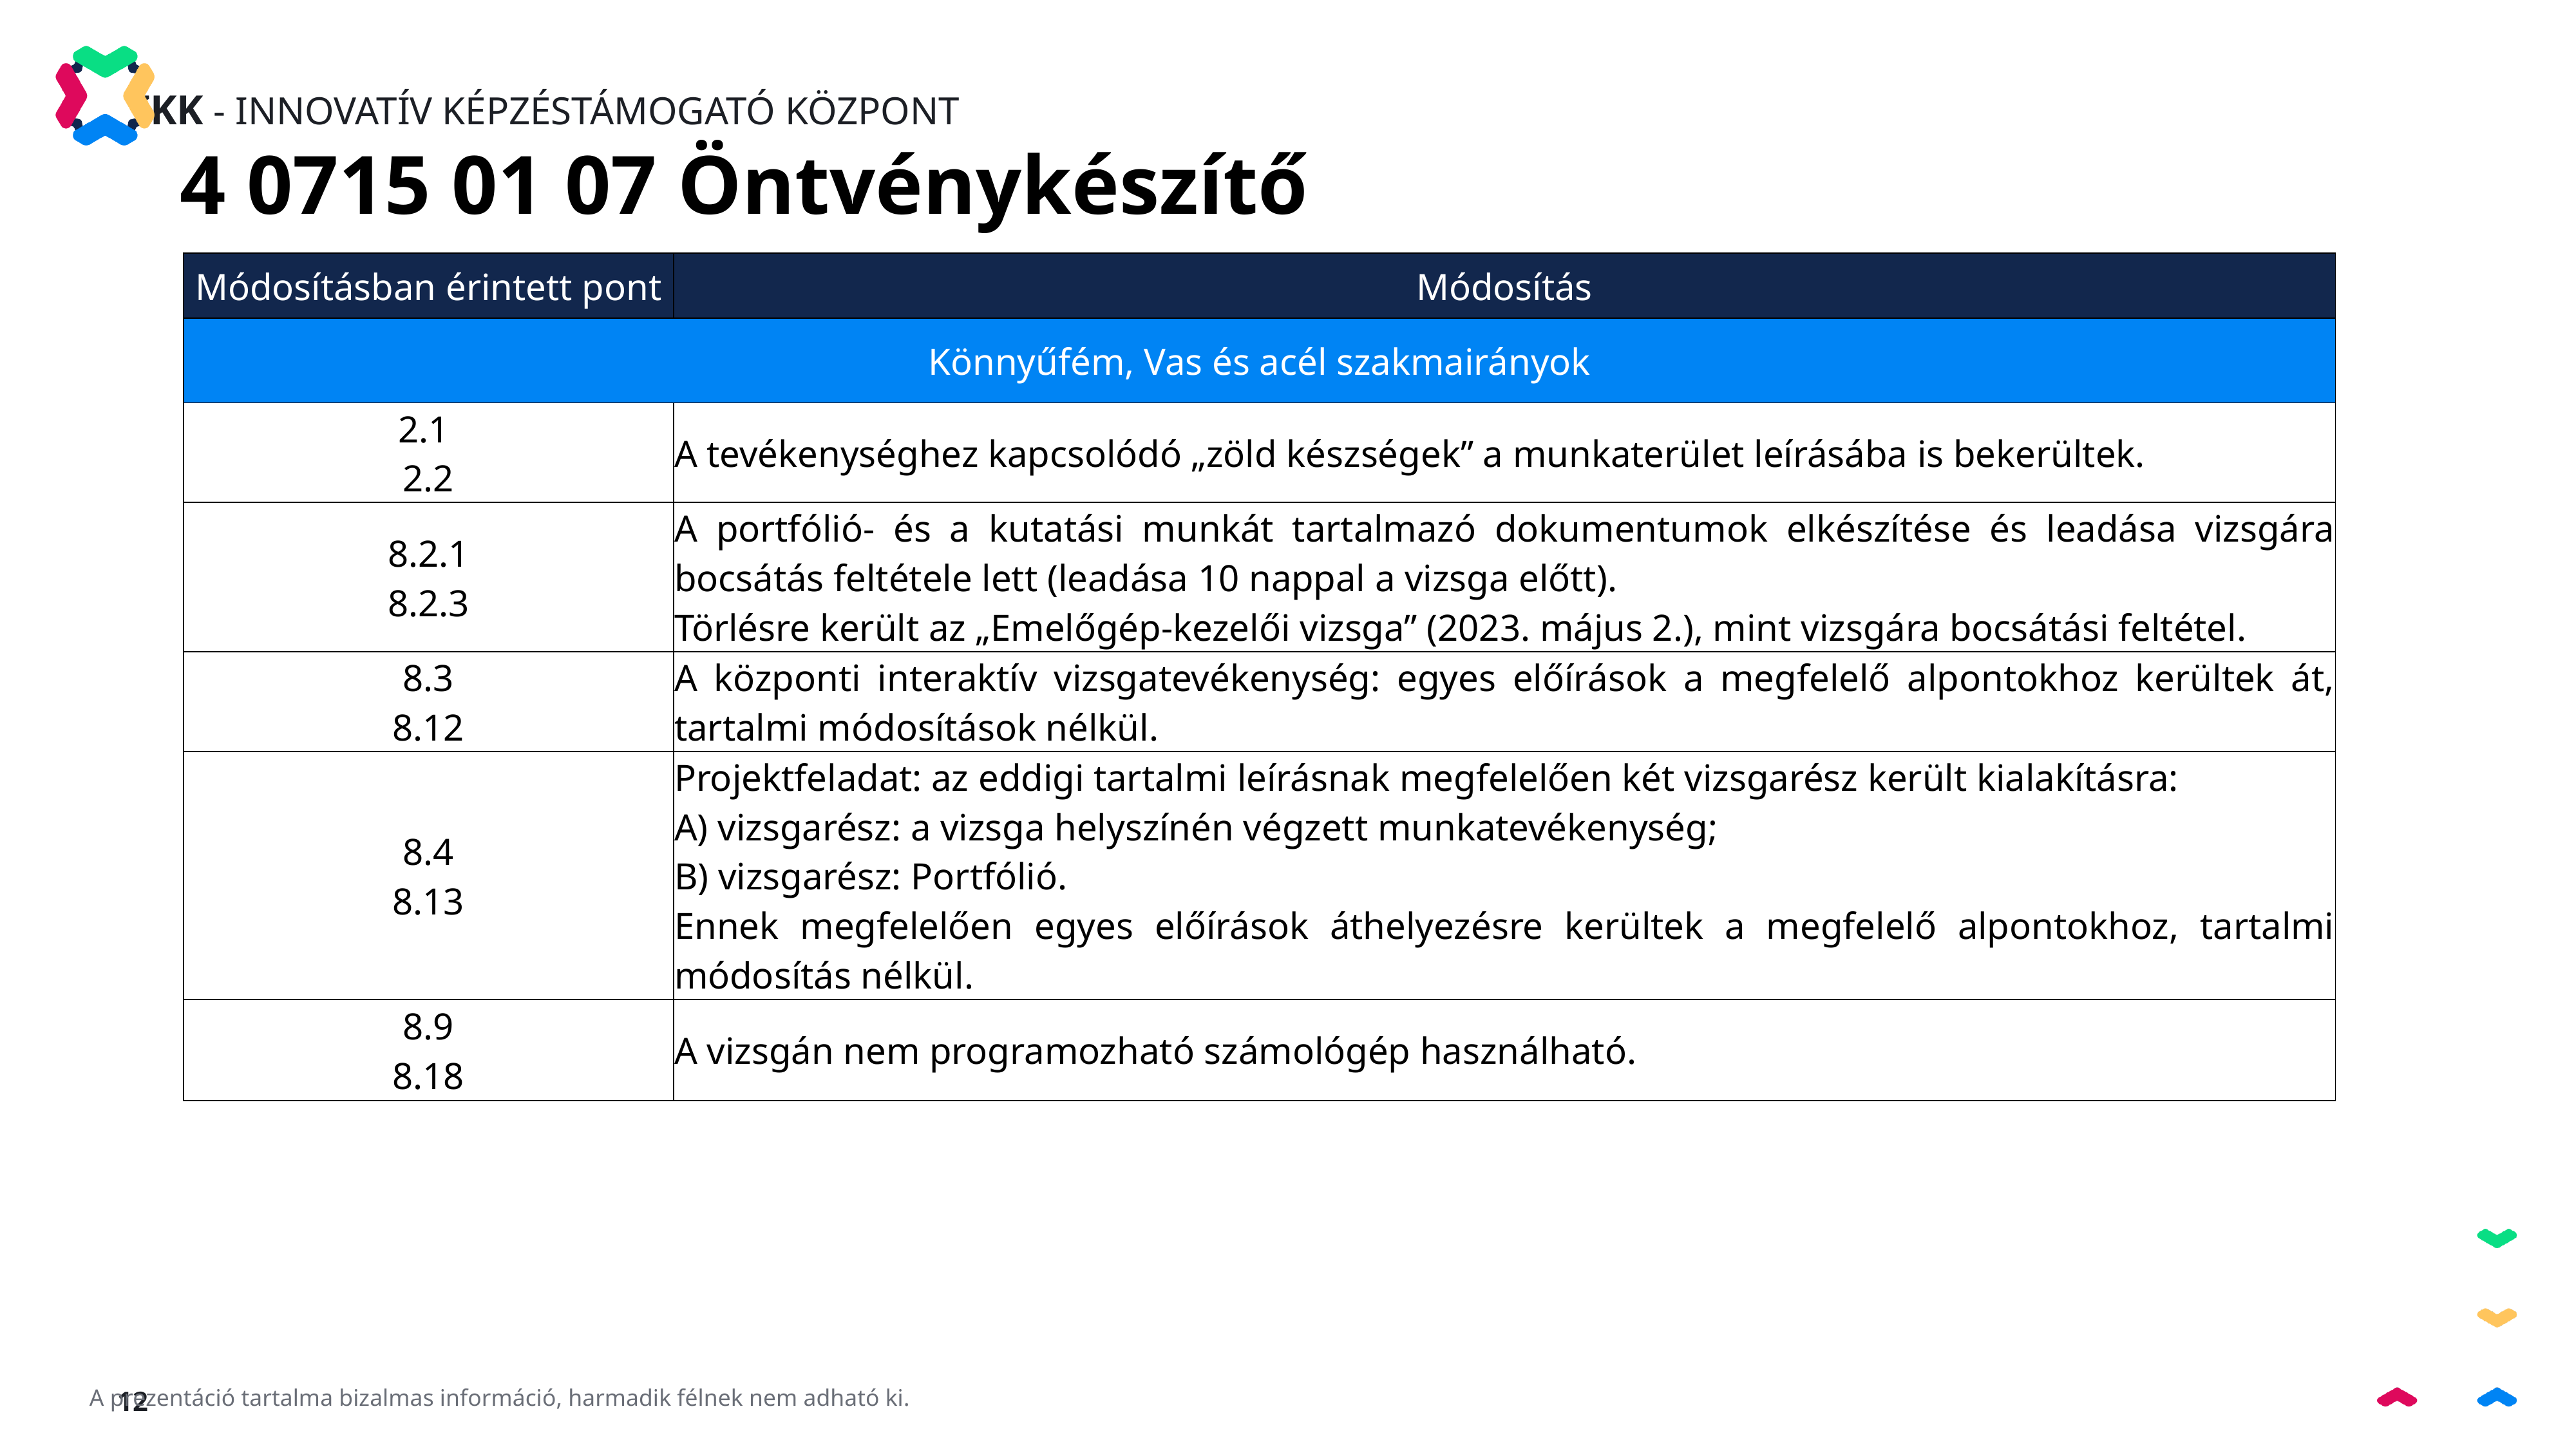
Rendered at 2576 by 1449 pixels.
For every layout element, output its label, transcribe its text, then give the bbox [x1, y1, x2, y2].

table_cell A portfólió- és a kutatási munkát tartalmazó dokumentumok elkészítése és leadása vizsgára bocsátás feltétele lett (leadása 10 nappal a vizsga előtt). Törlésre került az „Emelőgép-kezelői vizsga” (2023. május 2.), mint vizsgára bocsátási feltétel. [674, 503, 2335, 651]
table_header Módosításban érintett pont [184, 254, 673, 317]
table_cell 8.9 8.18 [184, 1000, 673, 1100]
table_cell 8.4 8.13 [184, 752, 673, 999]
table_cell 2.1 2.2 [184, 403, 673, 502]
table_cell A tevékenységhez kapcsolódó „zöld készségek” a munkaterület leírásába is bekerültek. [674, 403, 2335, 502]
table_cell A vizsgán nem programozható számológép használható. [674, 1000, 2335, 1100]
picture [2377, 1229, 2517, 1406]
list 4 0715 01 07 Öntvénykészítő [180, 133, 2340, 214]
picture [55, 46, 155, 146]
table_cell Projektfeladat: az eddigi tartalmi leírásnak megfelelően két vizsgarész került kialakításra: A) vizsgarész: a vizsga helyszínén végzett munkatevékenység; B) vizsgarész: Portfólió. Ennek megfelelően egyes előírások áthelyezésre kerültek a megfelelő alpontokhoz, tartalmi módosítás nélkül. [674, 752, 2335, 999]
table_cell Könnyűfém, Vas és acél szakmairányok [184, 319, 2335, 402]
table_cell A központi interaktív vizsgatevékenység: egyes előírások a megfelelő alpontokhoz kerültek át, tartalmi módosítások nélkül. [674, 652, 2335, 751]
table_cell 8.3 8.12 [184, 652, 673, 751]
table_header Módosítás [674, 254, 2335, 317]
table_cell 8.2.1 8.2.3 [184, 503, 673, 651]
